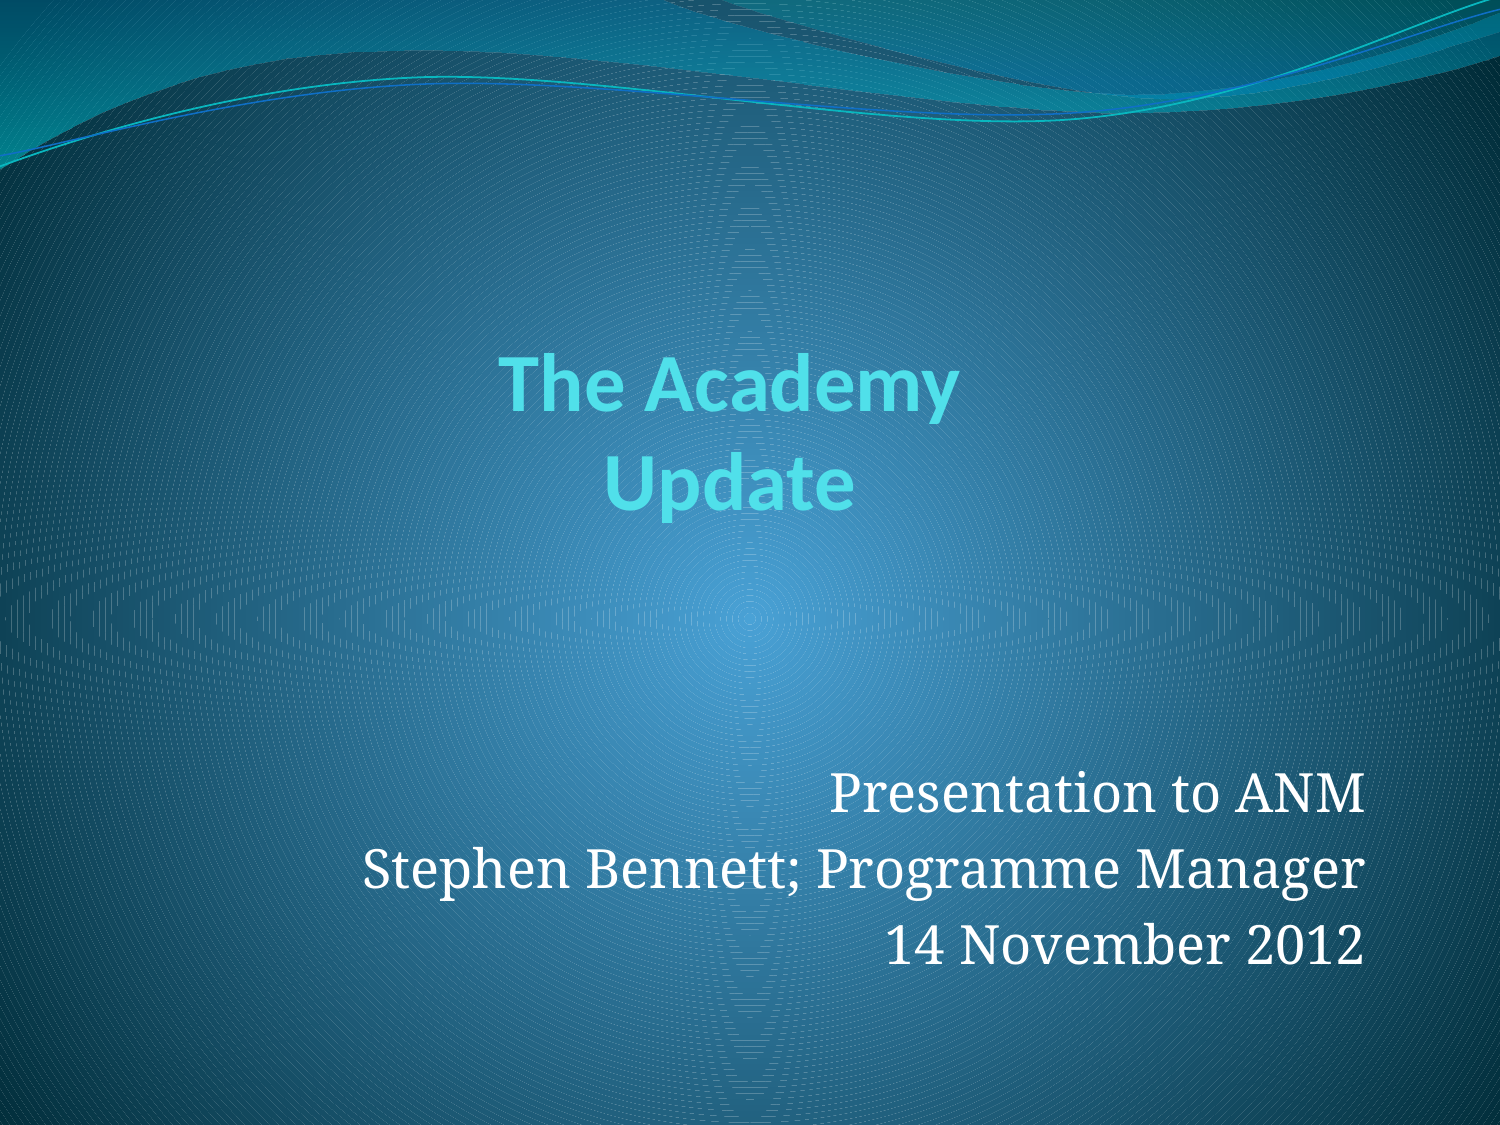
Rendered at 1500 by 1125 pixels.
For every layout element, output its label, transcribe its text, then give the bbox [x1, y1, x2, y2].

title The Academy Update [87, 125, 1376, 528]
subtitle Presentation to ANM Stephen Bennett; Programme Manager 14 November 2012 [88, 751, 1377, 1039]
